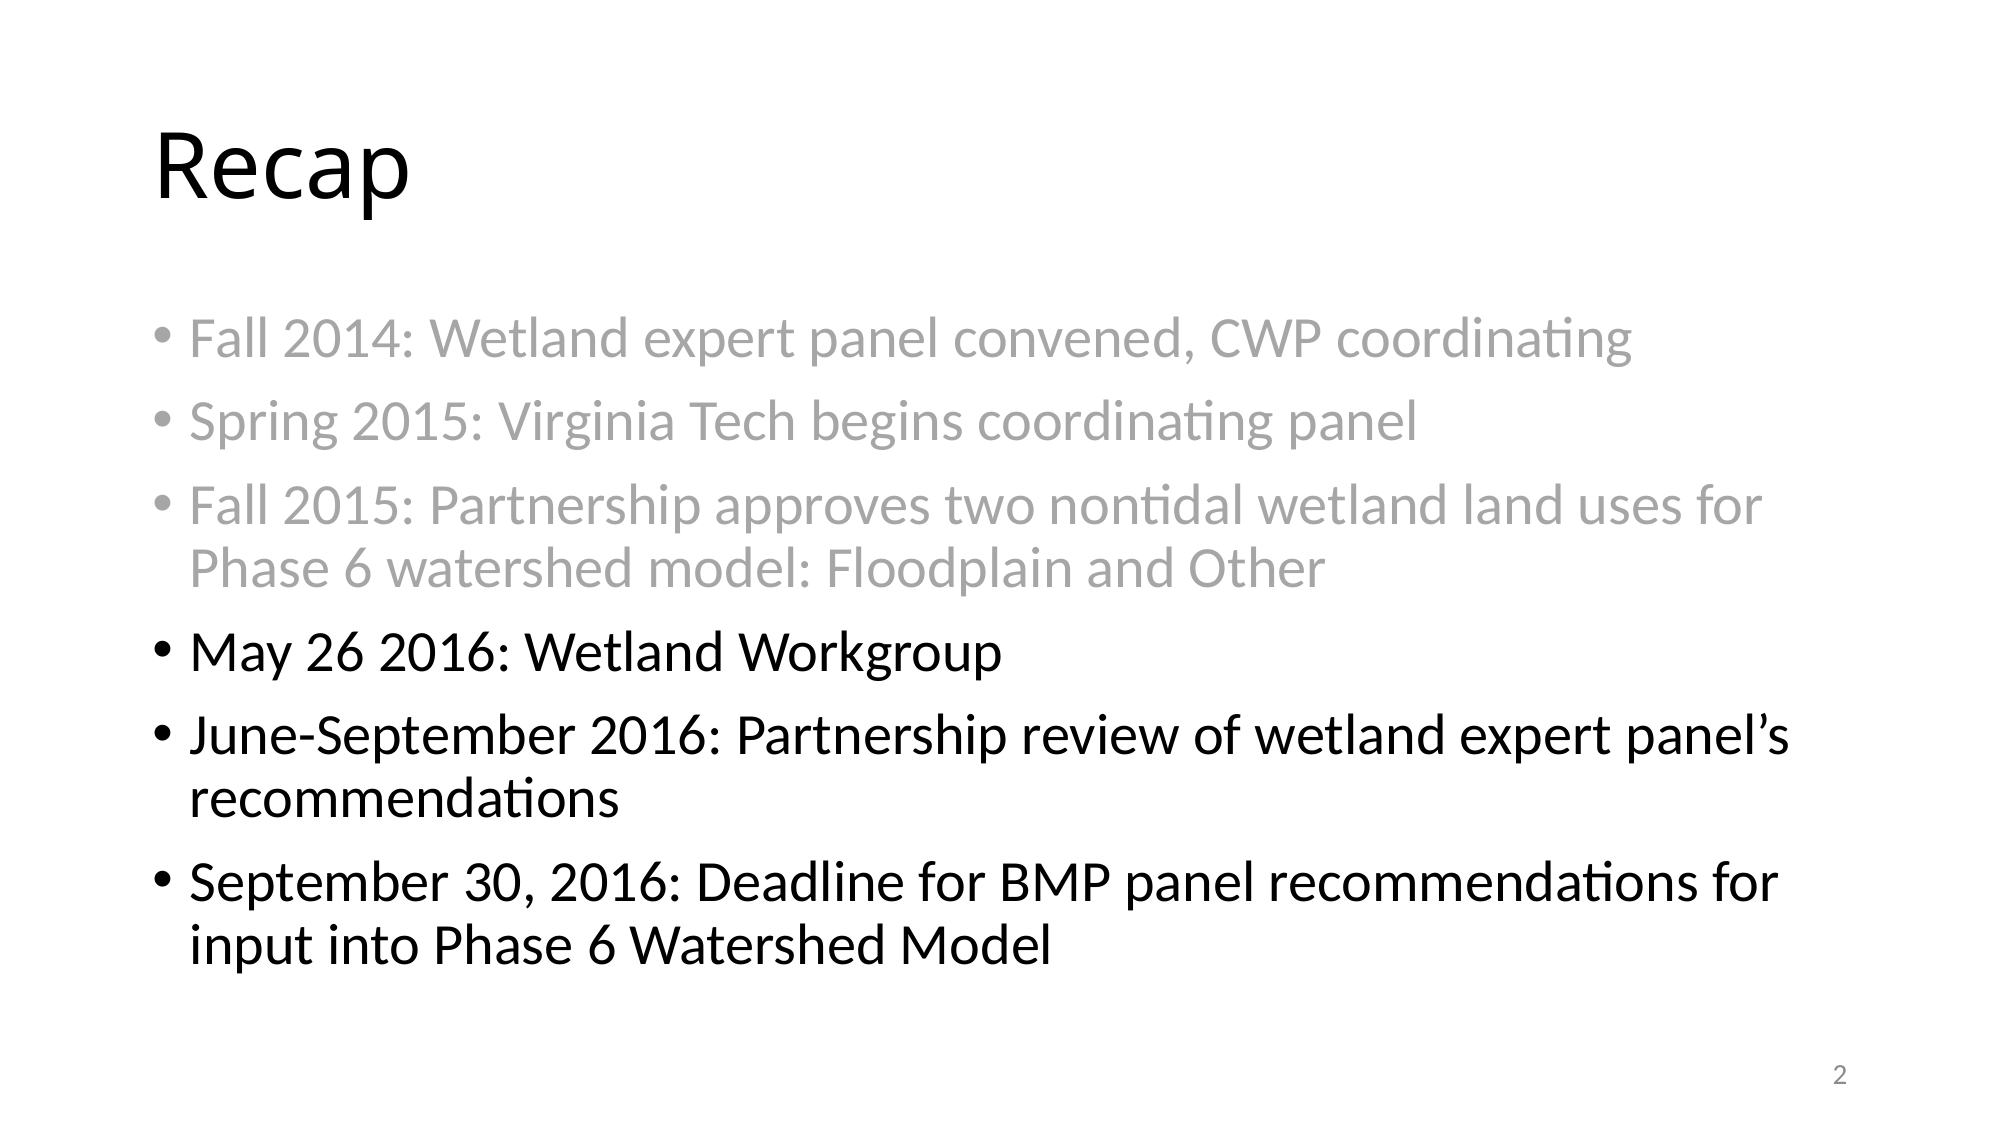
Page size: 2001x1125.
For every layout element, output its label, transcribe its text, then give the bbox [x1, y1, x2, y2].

list Fall 2014: Wetland expert panel convened, CWP coordinating Spring 2015: Virginia Tech begins coordinating panel Fall 2015: Partnership approves two nontidal wetland land uses for Phase 6 watershed model: Floodplain and Other May 26 2016: Wetland Workgroup June-September 2016: Partnership review of wetland expert panel’s recommendations September 30, 2016: Deadline for BMP panel recommendations for input into Phase 6 Watershed Model [137, 299, 1863, 1014]
slide_number 2 [1412, 1042, 1863, 1103]
title Recap [137, 59, 1863, 278]
